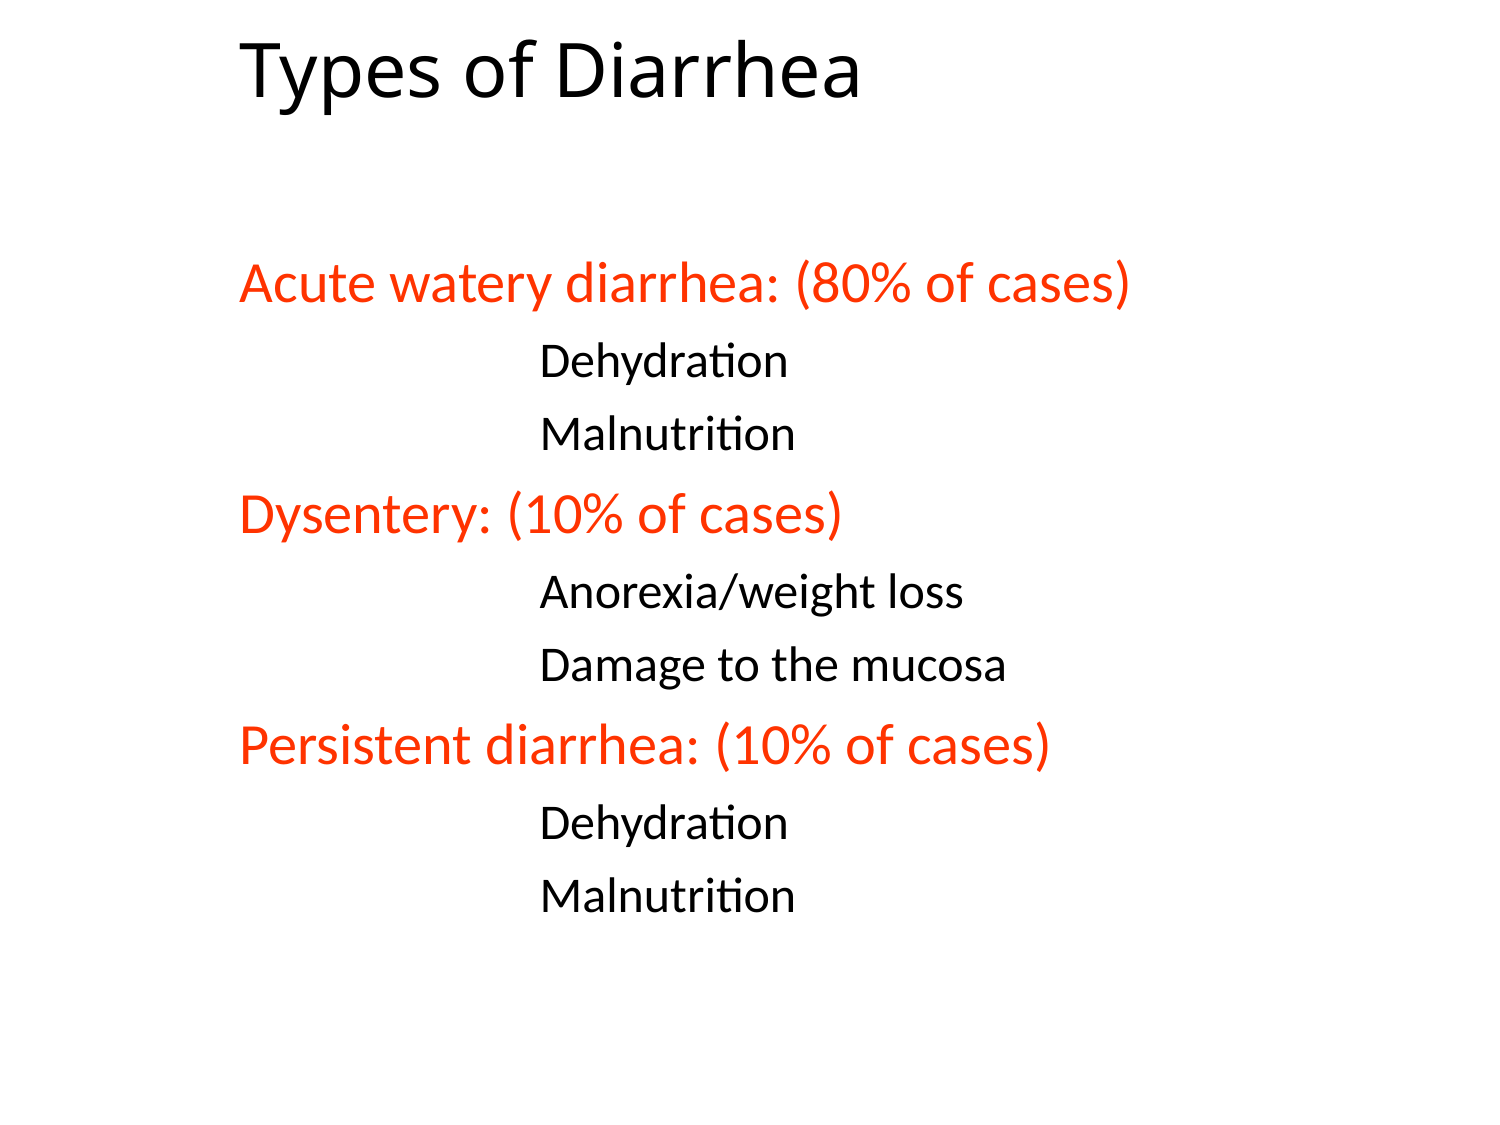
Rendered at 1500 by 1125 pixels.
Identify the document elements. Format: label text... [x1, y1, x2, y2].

title Types of Diarrhea [224, 24, 1275, 213]
text_box [468, 509, 1032, 570]
list Acute watery diarrhea: (80% of cases) Dehydration Malnutrition Dysentery: (10% of cases) Anorexia/weight loss Damage to the mucosa Persistent diarrhea: (10% of cases) Dehydration Malnutrition [224, 250, 1271, 1001]
